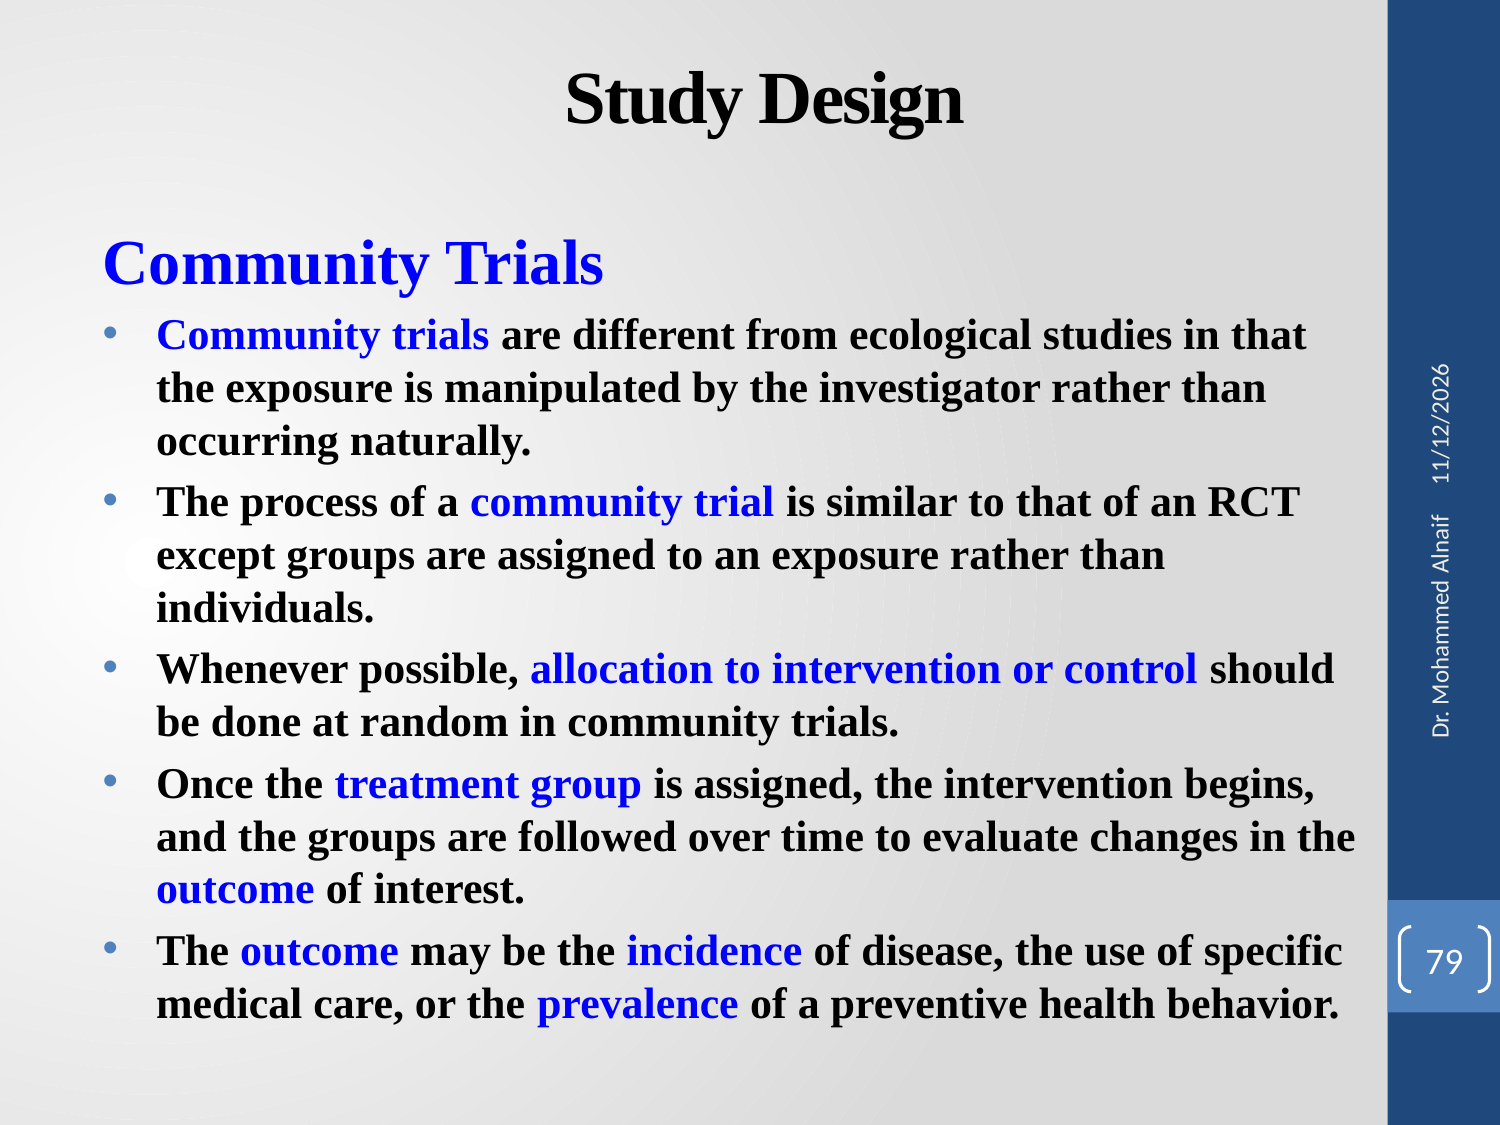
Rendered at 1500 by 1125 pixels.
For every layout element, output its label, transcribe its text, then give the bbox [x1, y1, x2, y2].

title Study Design [112, 37, 1388, 147]
subtitle Community Trials Community trials are different from ecological studies in that the exposure is manipulated by the investigator rather than occurring naturally. The process of a community trial is similar to that of an RCT except groups are assigned to an exposure rather than individuals. Whenever possible, allocation to intervention or control should be done at random in community trials. Once the treatment group is assigned, the intervention begins, and the groups are followed over time to evaluate changes in the outcome of interest. The outcome may be the incidence of disease, the use of specific medical care, or the prevalence of a preventive health behavior. [87, 212, 1388, 1038]
slide_number 79 [1397, 925, 1492, 994]
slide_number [1408, 100, 1469, 500]
footer Dr. Mohammed Alnaif [1408, 500, 1469, 889]
